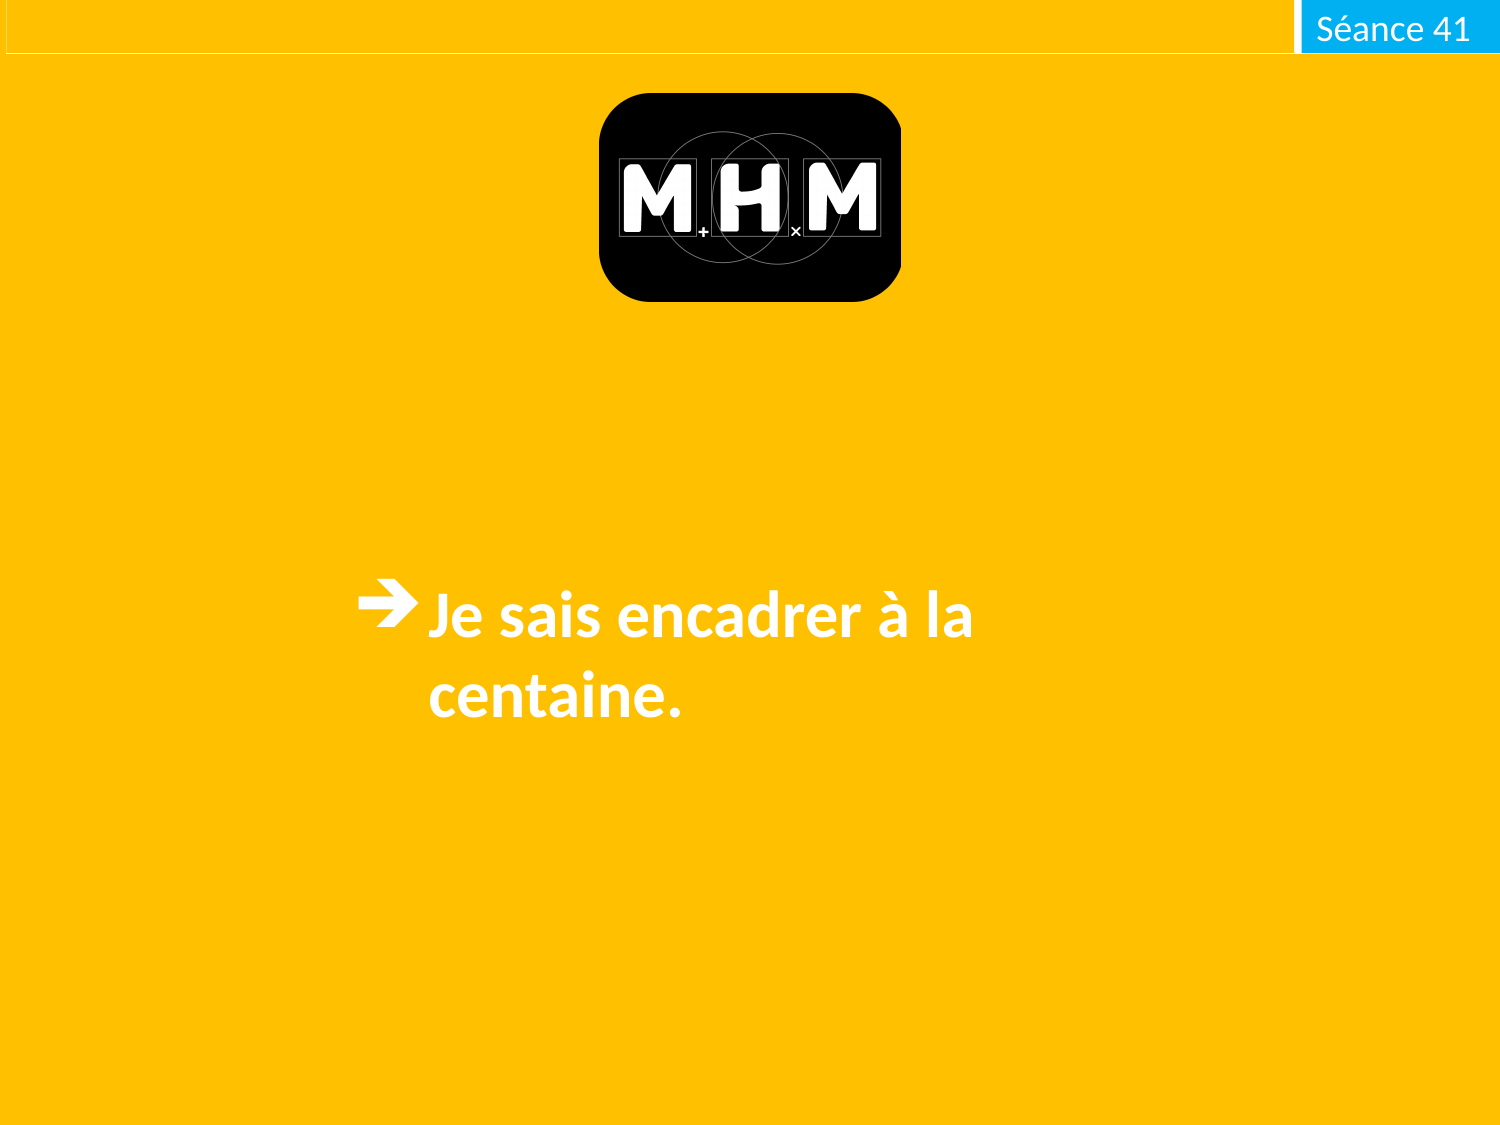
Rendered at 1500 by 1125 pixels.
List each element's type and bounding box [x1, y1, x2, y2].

text_box [0, 54, 1500, 1125]
